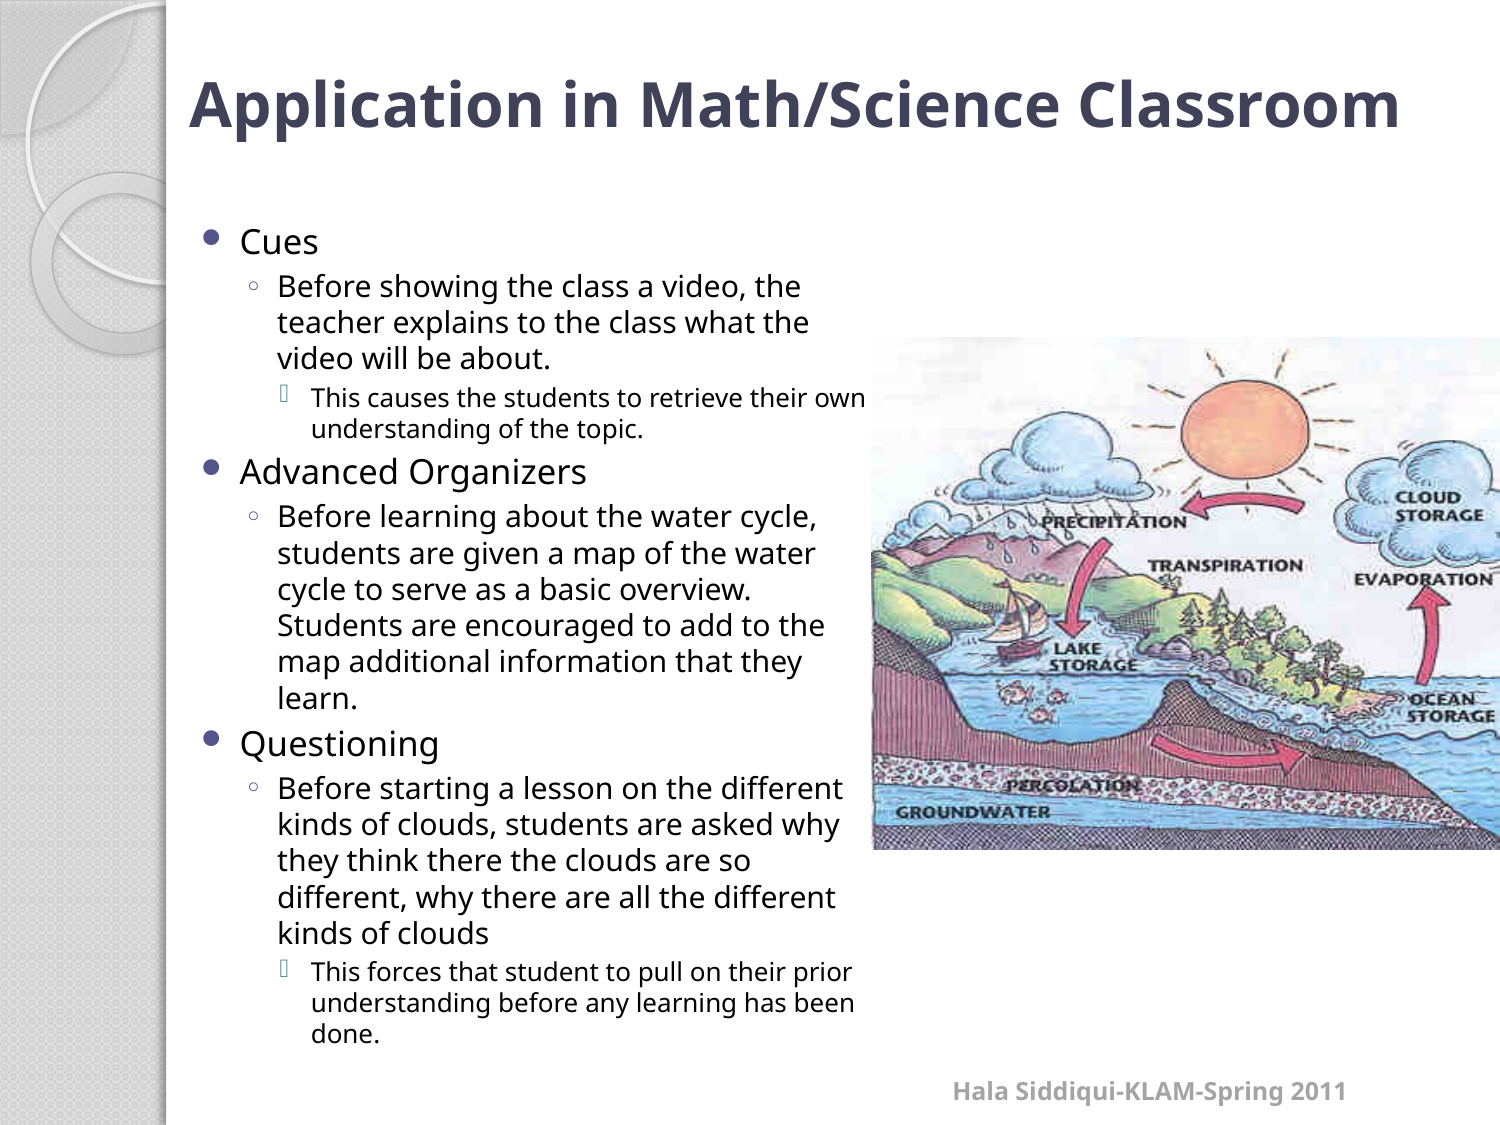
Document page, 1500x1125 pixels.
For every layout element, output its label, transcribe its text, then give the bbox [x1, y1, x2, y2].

list Cues Before showing the class a video, the teacher explains to the class what the video will be about. This causes the students to retrieve their own understanding of the topic. Advanced Organizers Before learning about the water cycle, students are given a map of the water cycle to serve as a basic overview. Students are encouraged to add to the map additional information that they learn. Questioning Before starting a lesson on the different kinds of clouds, students are asked why they think there the clouds are so different, why there are all the different kinds of clouds This forces that student to pull on their prior understanding before any learning has been done. [174, 212, 888, 1088]
picture [870, 337, 1500, 851]
footer Hala Siddiqui-KLAM-Spring 2011 [937, 1034, 1413, 1113]
title Application in Math/Science Classroom [174, 50, 1463, 155]
